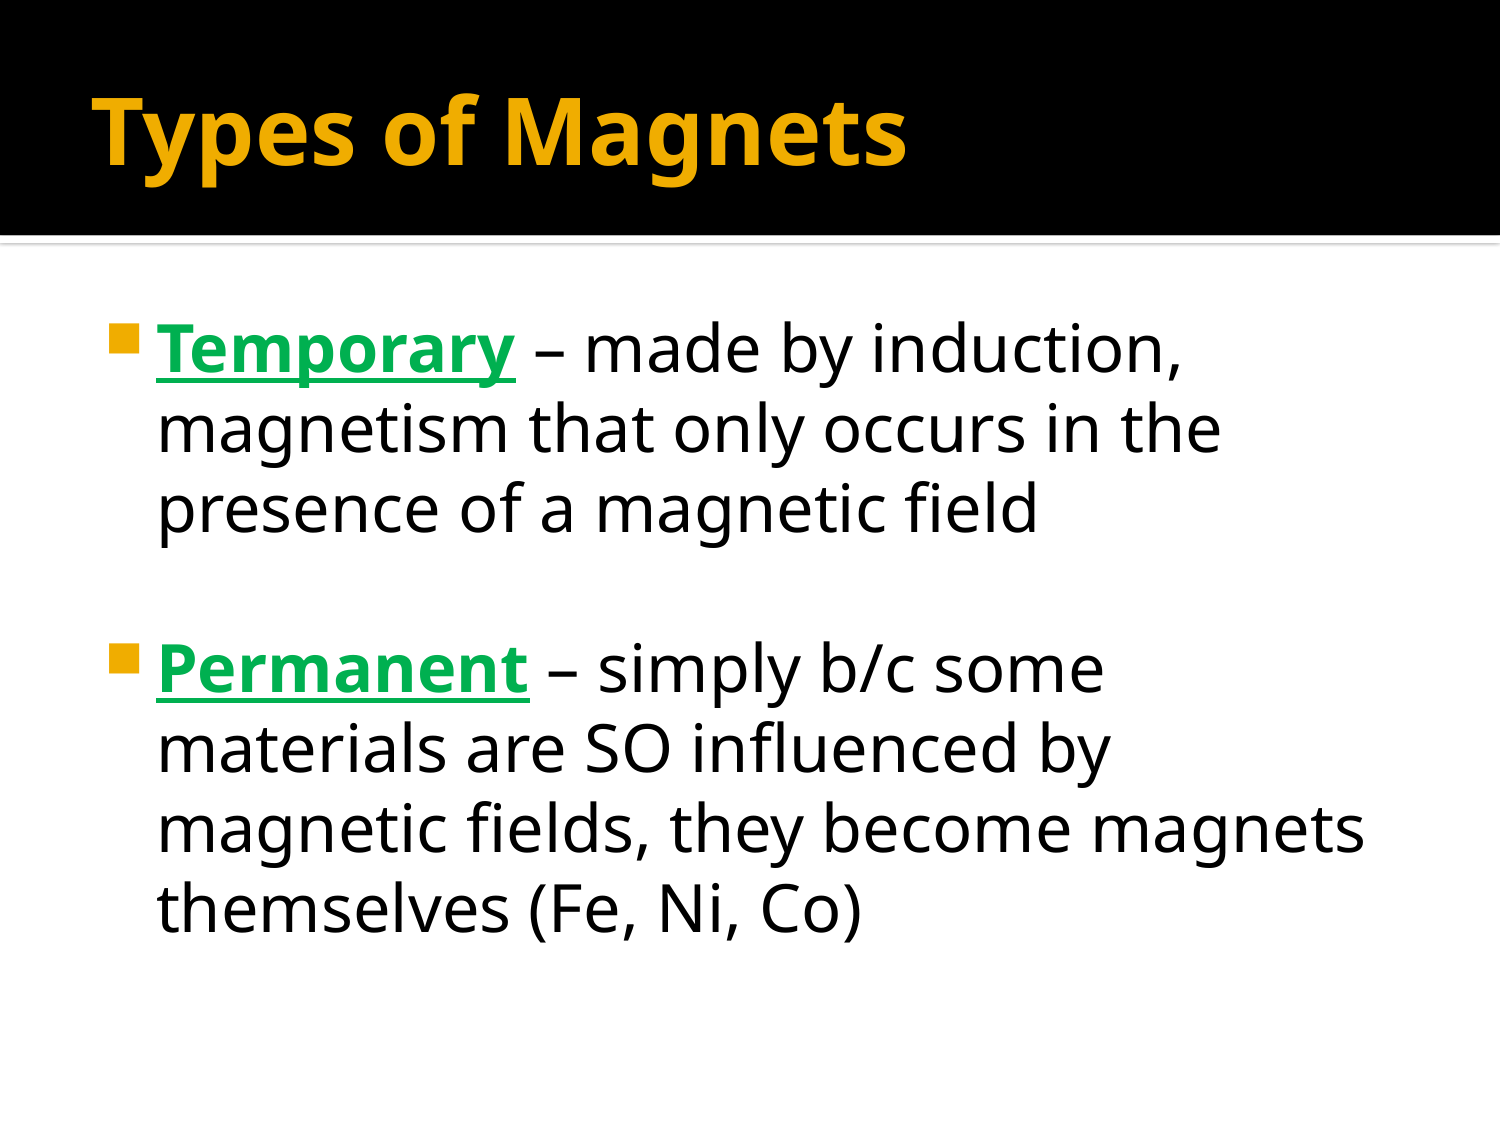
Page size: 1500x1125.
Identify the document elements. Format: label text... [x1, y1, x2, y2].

list Temporary – made by induction, magnetism that only occurs in the presence of a magnetic field Permanent – simply b/c some materials are SO influenced by magnetic fields, they become magnets themselves (Fe, Ni, Co) [75, 291, 1425, 1050]
title Types of Magnets [75, 25, 1425, 231]
